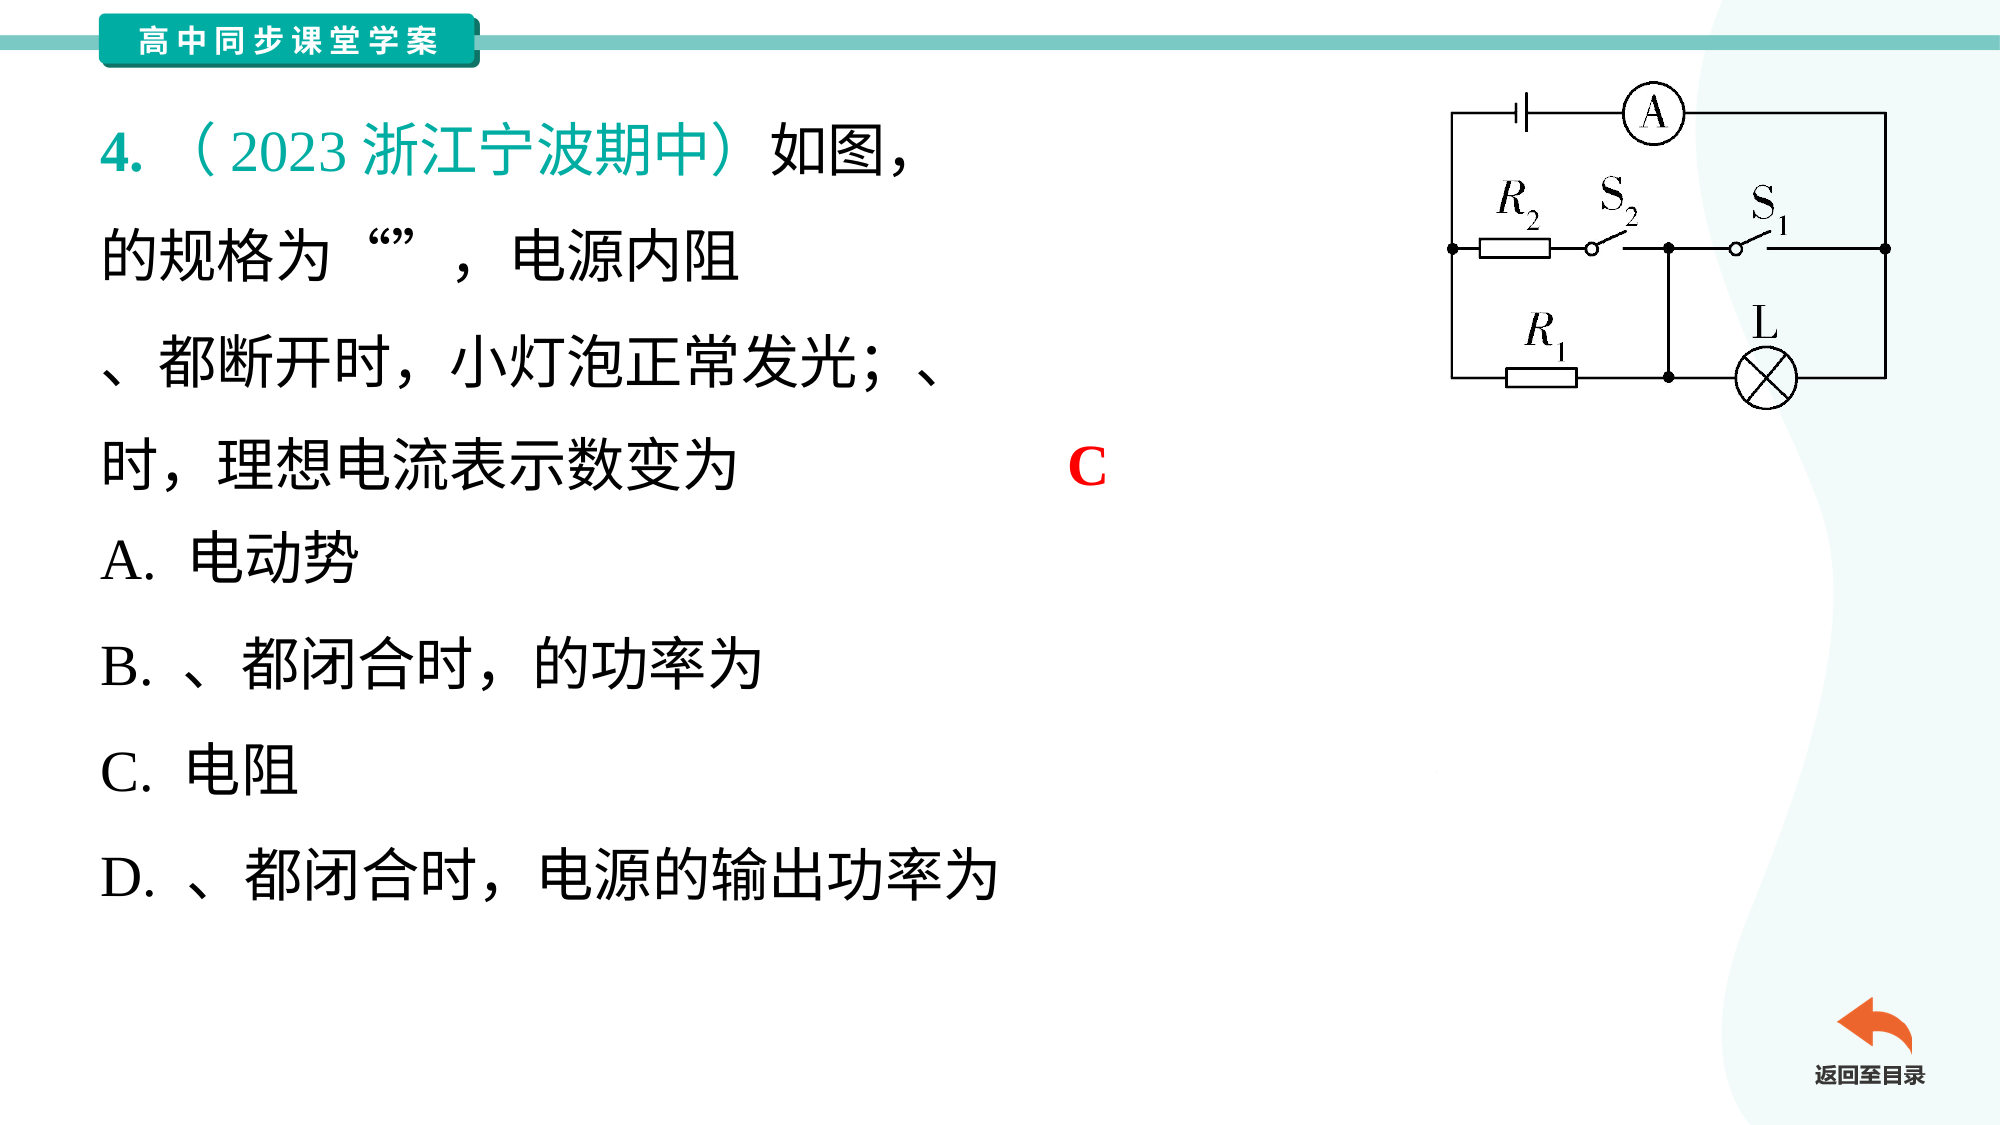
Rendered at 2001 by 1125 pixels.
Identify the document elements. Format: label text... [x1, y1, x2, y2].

picture [0, 0, 2000, 1125]
text_box C [1046, 393, 1132, 487]
